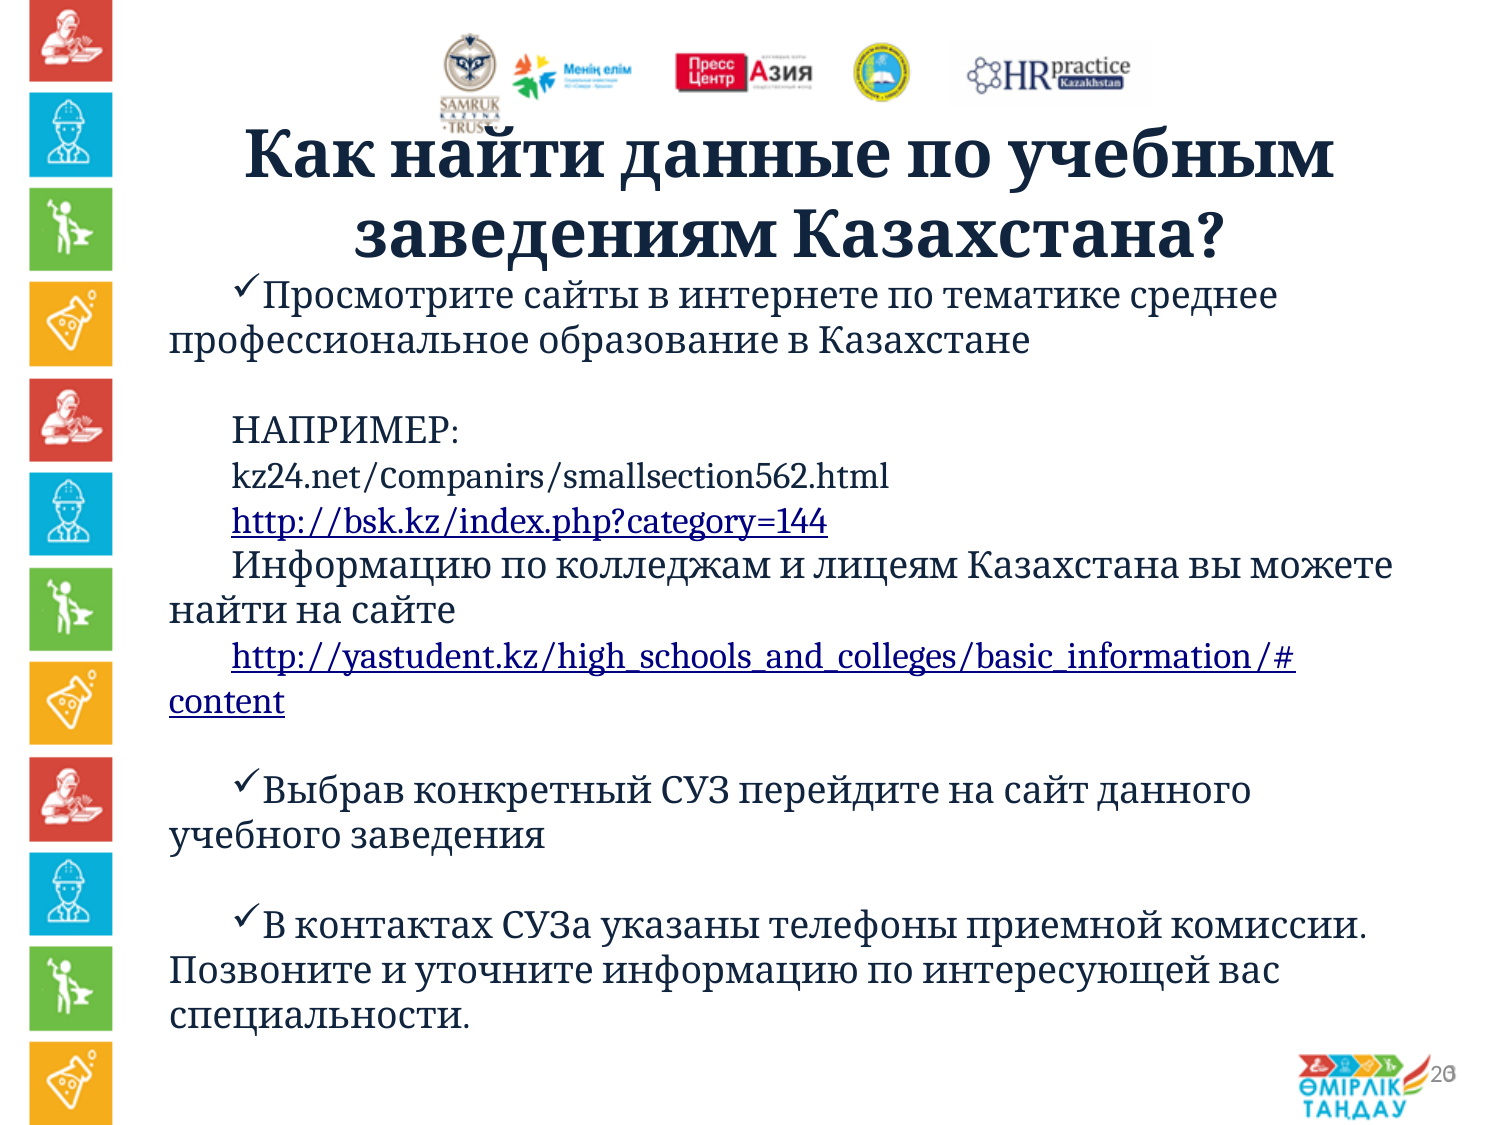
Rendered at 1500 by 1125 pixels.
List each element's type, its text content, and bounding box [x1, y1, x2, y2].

text_box Как найти данные по учебным заведениям Казахстана? Просмотрите сайты в интернете по тематике среднее профессиональное образование в Казахстане НАПРИМЕР: kz24.net/сompanirs/smallsection562.html http://bsk.kz/index.php?category=144 Информацию по колледжам и лицеям Казахстана вы можете найти на сайте http://yastudent.kz/high_schools_and_colleges/basic_information/#content Выбрав конкретный СУЗ перейдите на сайт данного учебного заведения В контактах СУЗа указаны телефоны приемной комиссии. Позвоните и уточните информацию по интересующей вас специальности. [154, 103, 1426, 1044]
picture [0, 0, 1500, 1125]
slide_number 20 [1074, 1042, 1471, 1103]
